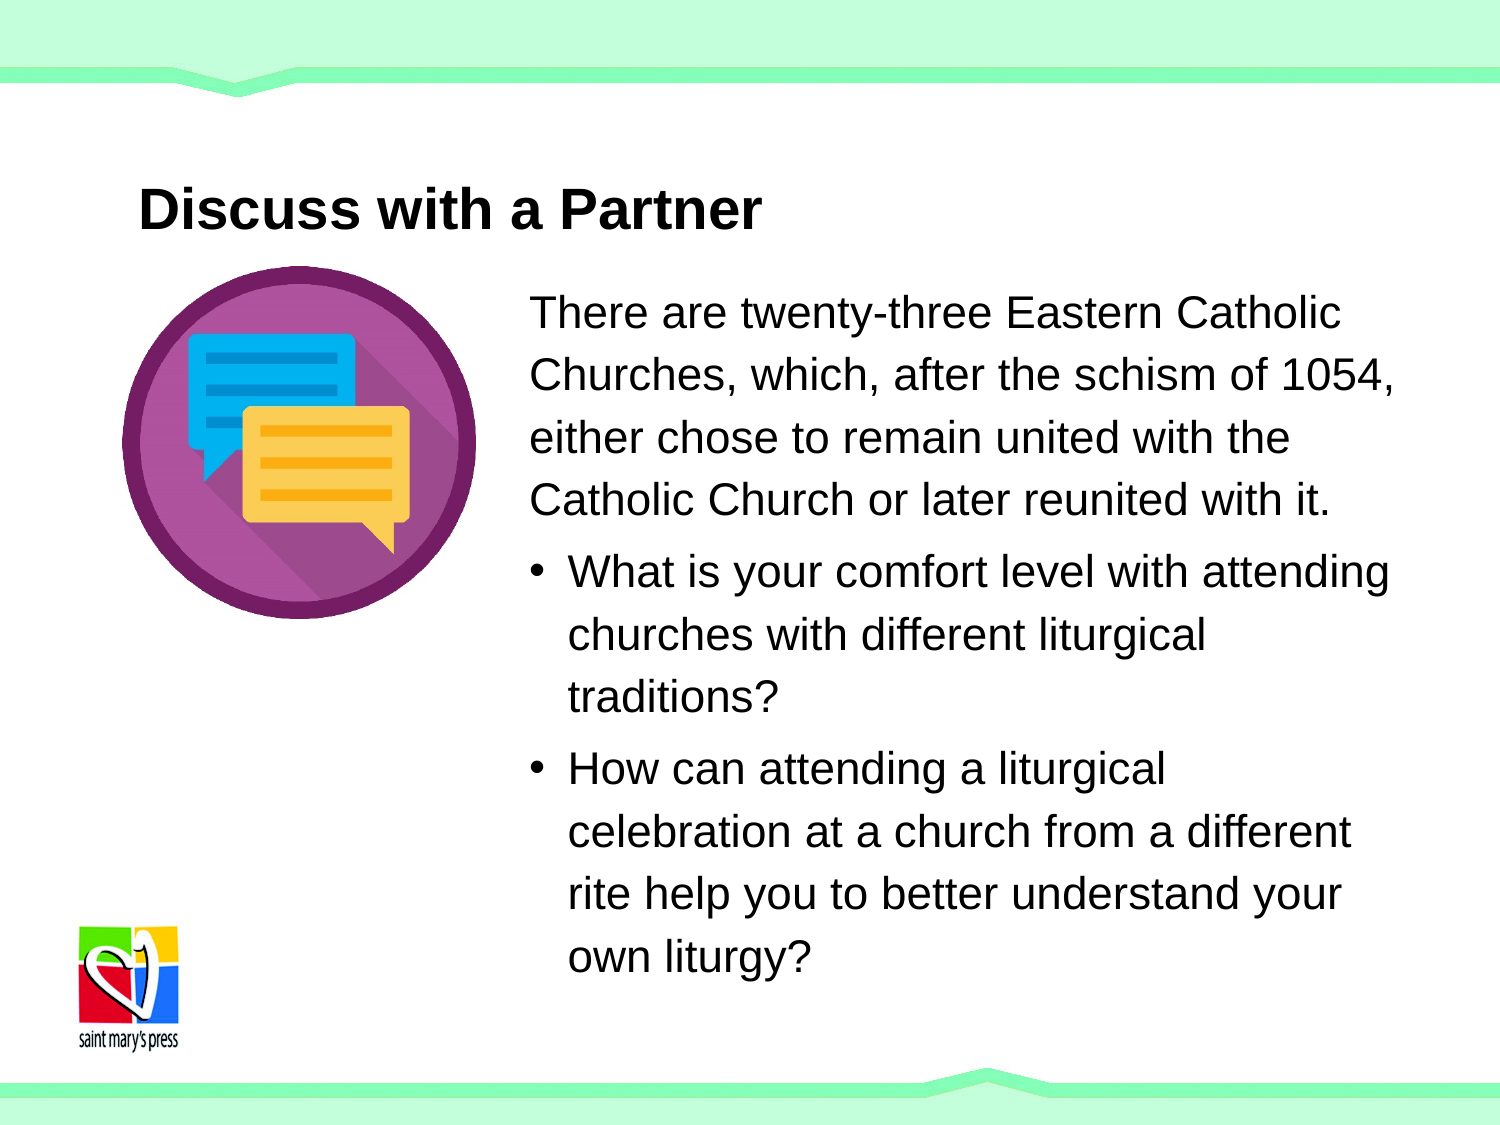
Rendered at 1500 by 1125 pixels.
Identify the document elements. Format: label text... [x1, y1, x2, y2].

picture [0, 0, 1500, 1125]
list There are twenty-three Eastern Catholic Churches, which, after the schism of 1054, either chose to remain united with the Catholic Church or later reunited with it. What is your comfort level with attending churches with different liturgical traditions? How can attending a liturgical celebration at a church from a different rite help you to better understand your own liturgy? [514, 267, 1413, 1033]
title Discuss with a Partner [123, 125, 1424, 288]
